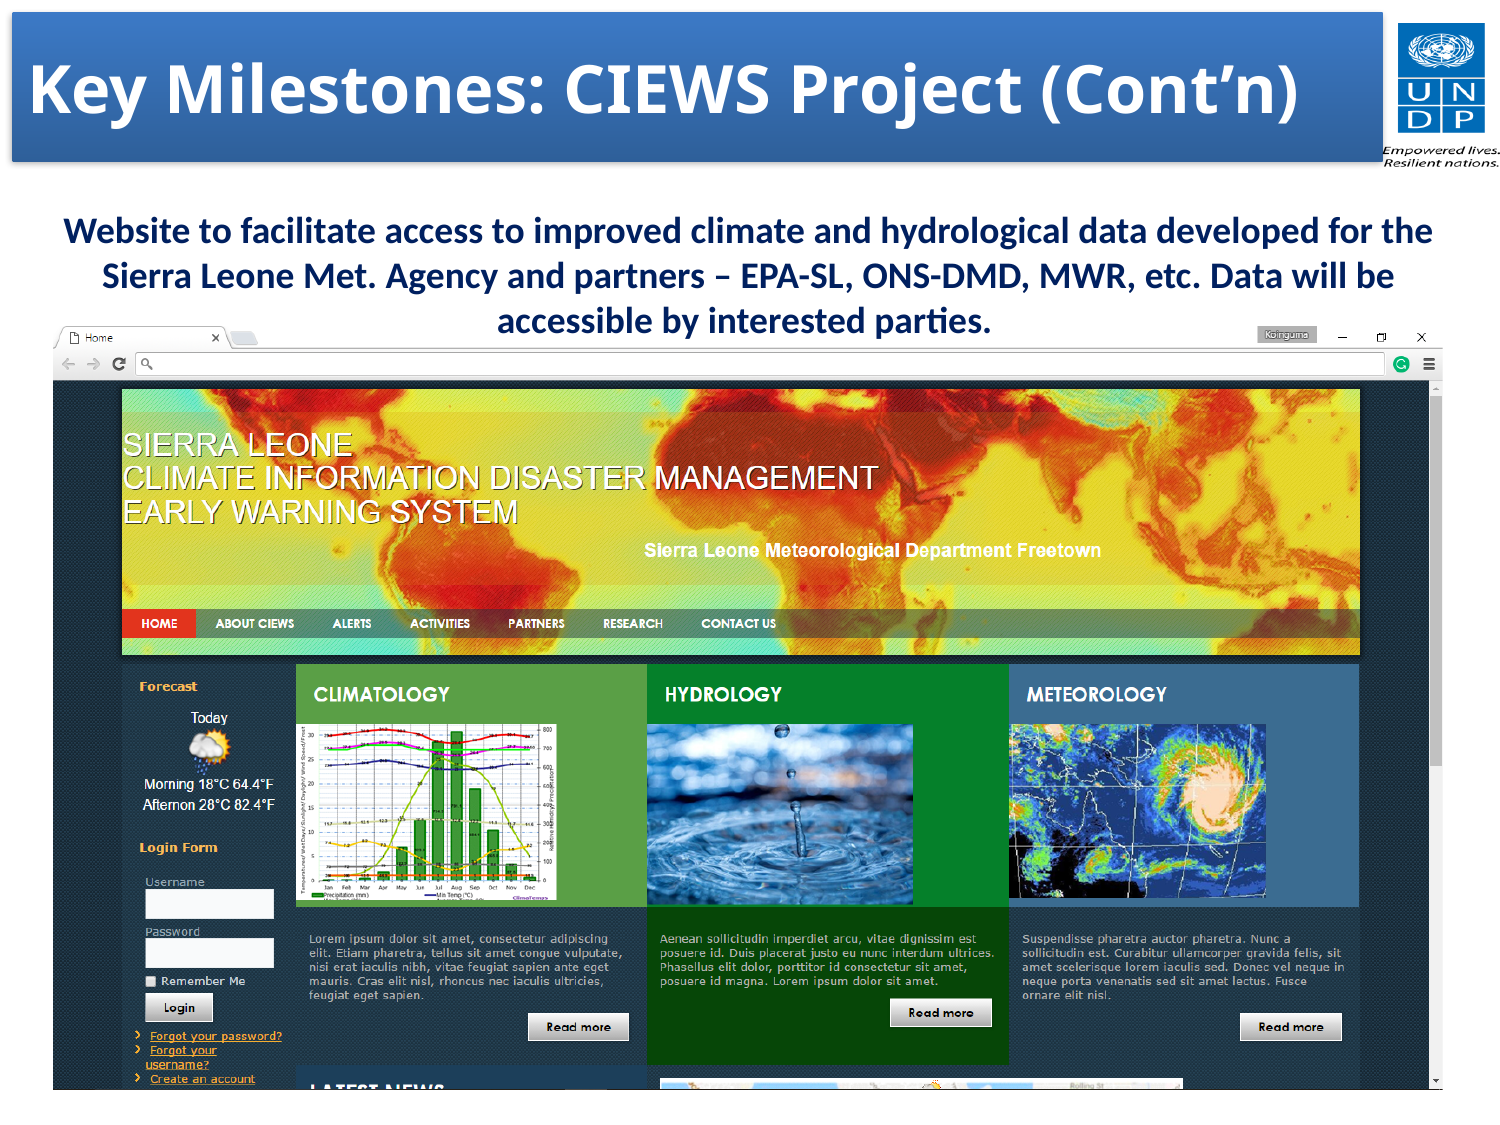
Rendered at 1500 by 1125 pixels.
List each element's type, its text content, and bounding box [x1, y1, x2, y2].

text_box Key Milestones: CIEWS Project (Cont’n) [12, 12, 1383, 162]
text_box Website to facilitate access to improved climate and hydrological data developed for the Sierra Leone Met. Agency and partners – EPA-SL, ONS-DMD, MWR, etc. Data will be accessible by interested parties. [27, 198, 1471, 349]
picture [1382, 23, 1500, 169]
picture [52, 325, 1443, 1090]
